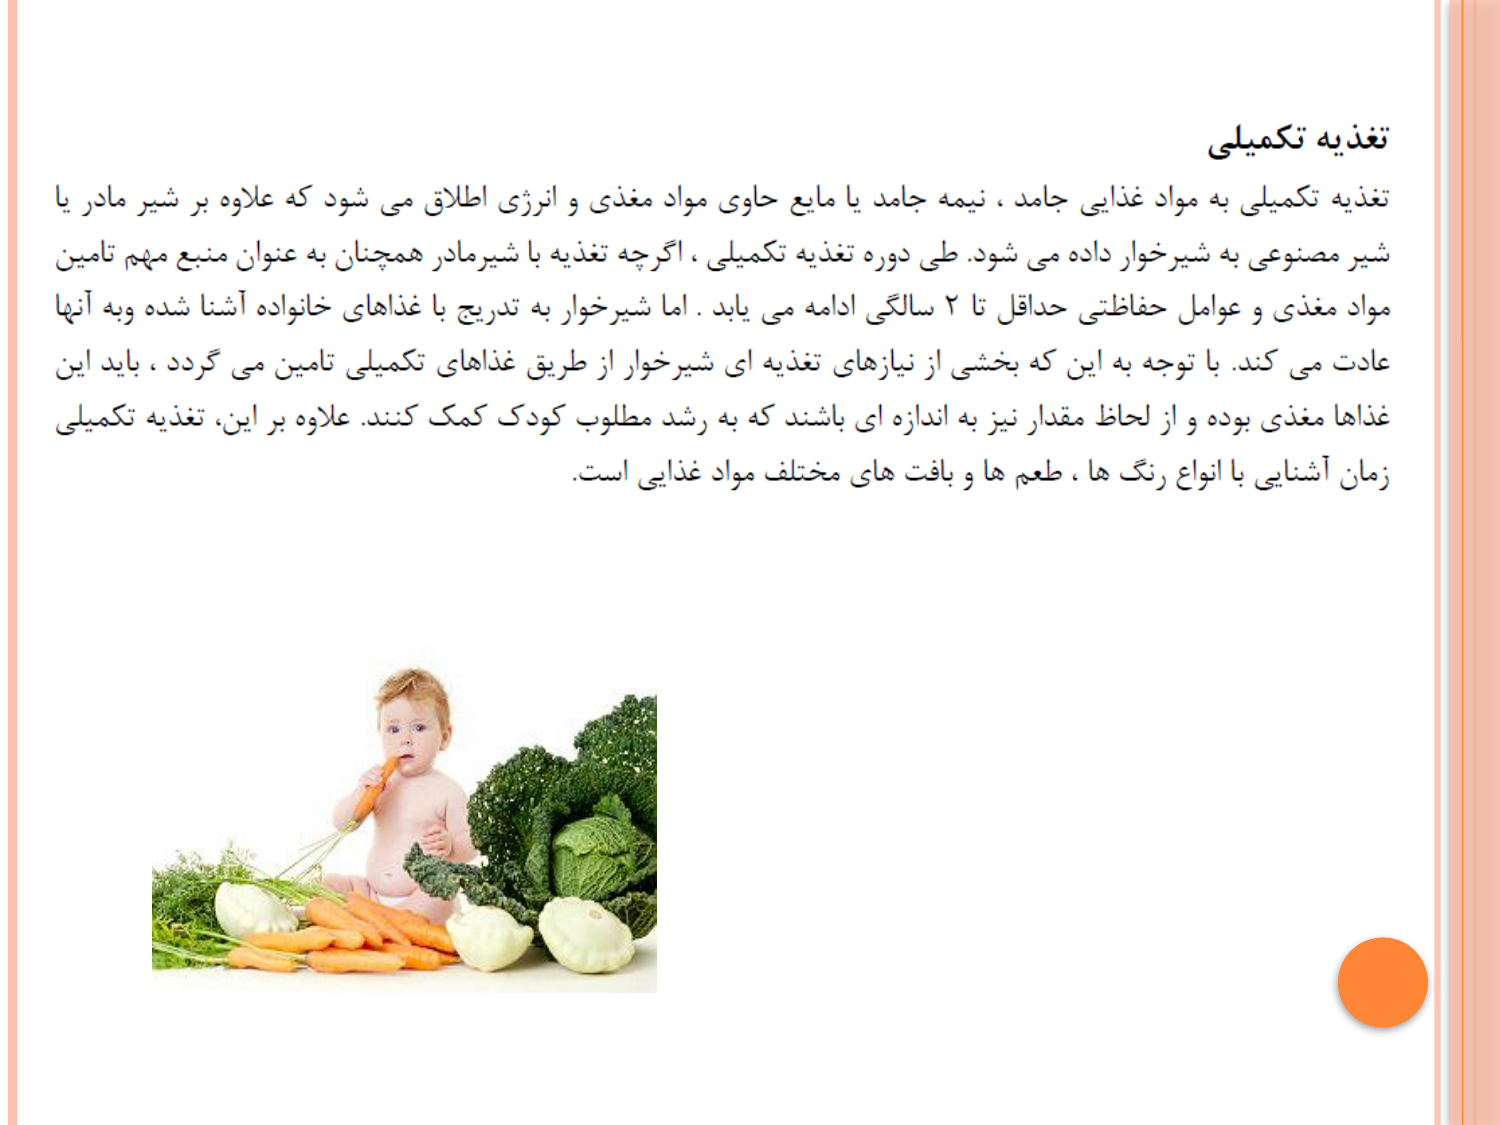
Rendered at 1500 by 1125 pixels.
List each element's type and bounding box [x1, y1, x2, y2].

list [34, 116, 1432, 552]
picture [151, 632, 657, 993]
